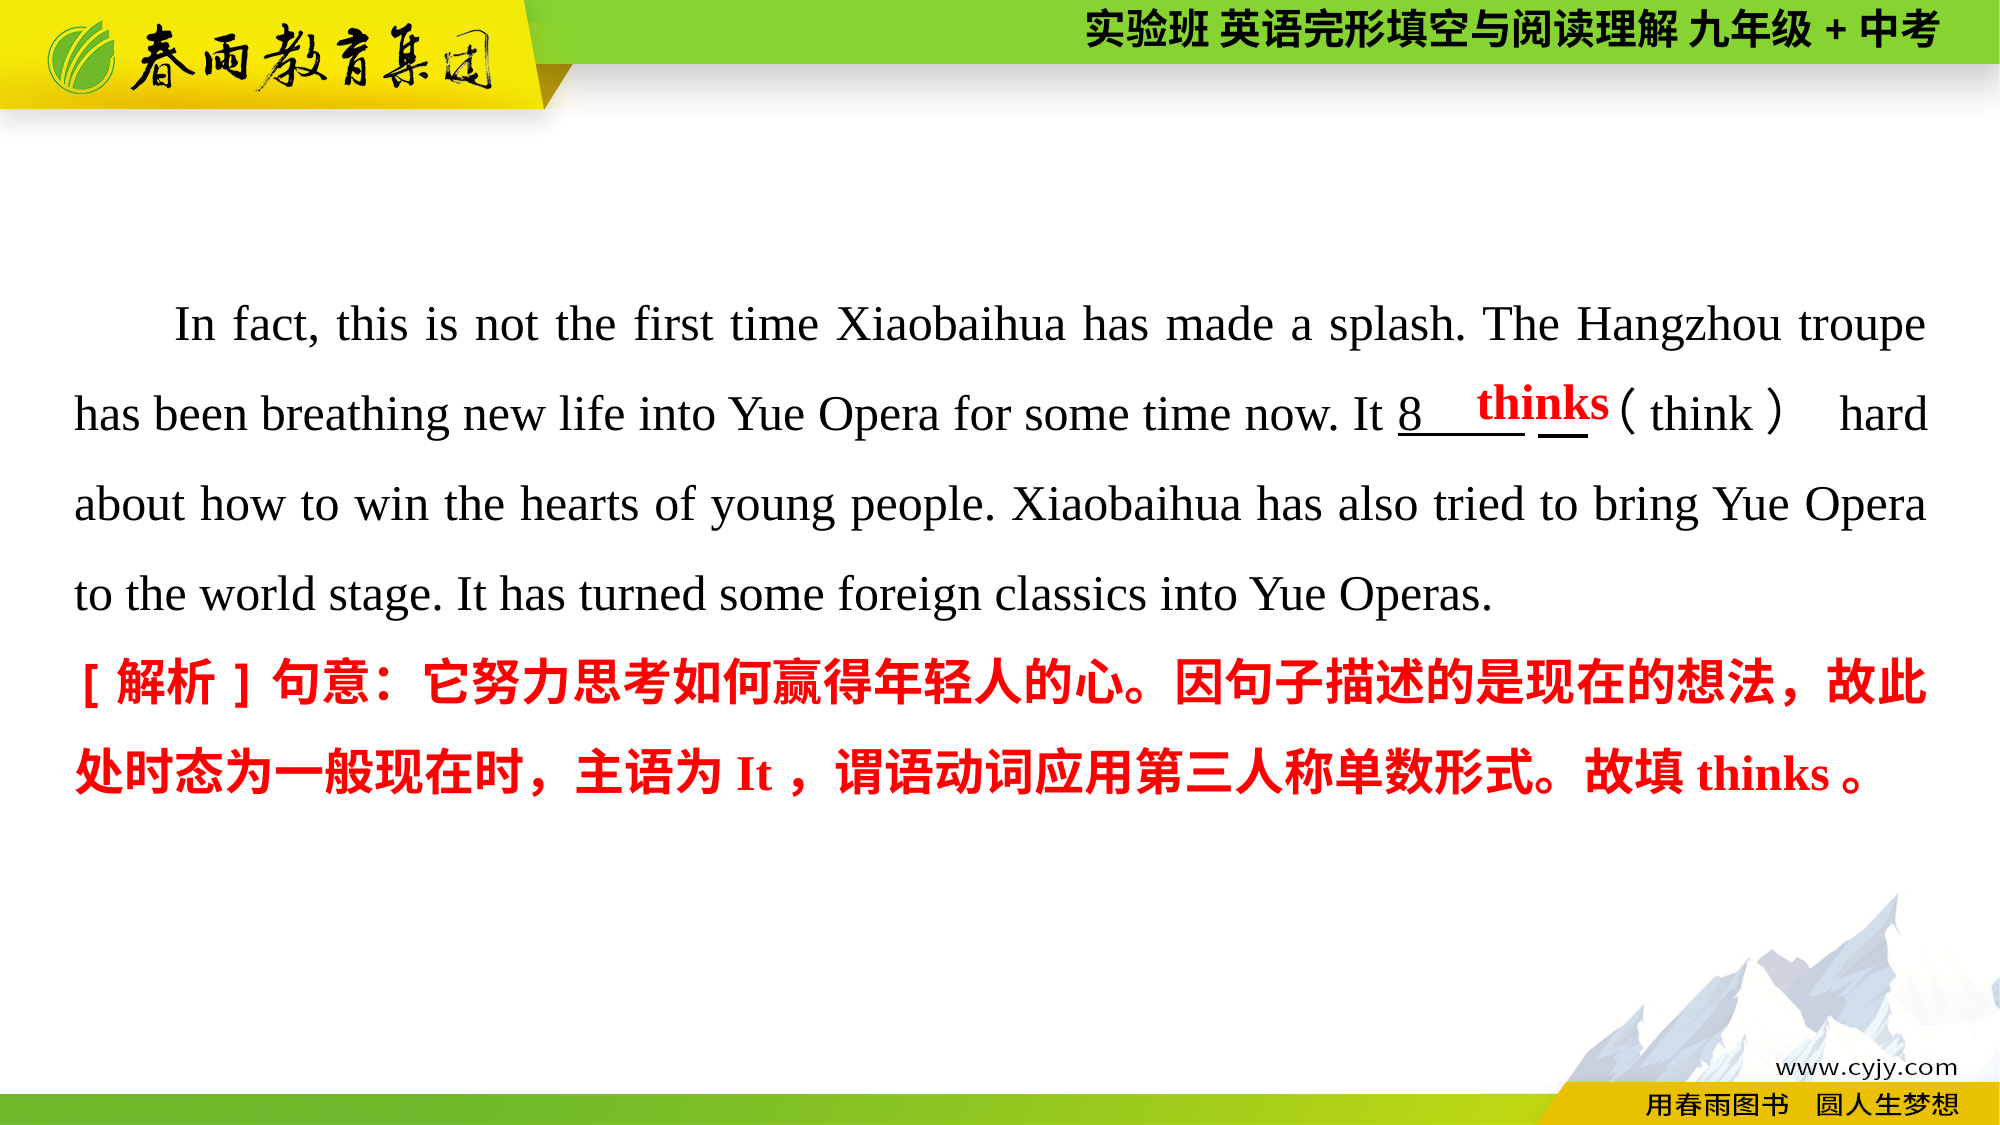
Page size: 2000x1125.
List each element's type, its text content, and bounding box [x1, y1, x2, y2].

text_box thinks [1461, 362, 1625, 438]
list In fact, this is not the first time Xiaobaihua has made a splash. The Hangzhou troupe has been breathing new life into Yue Opera for some time now. It 8 （think） hard about how to win the hearts of young people. Xiaobaihua has also tried to bring Yue Opera to the world stage. It has turned some foreign classics into Yue Operas. [59, 252, 1944, 632]
picture [0, 0, 2000, 1125]
text_box [解析]句意：它努力思考如何赢得年轻人的心。因句子描述的是现在的想法，故此处时态为一般现在时，主语为It，谓语动词应用第三人称单数形式。故填thinks。 [59, 632, 1944, 809]
